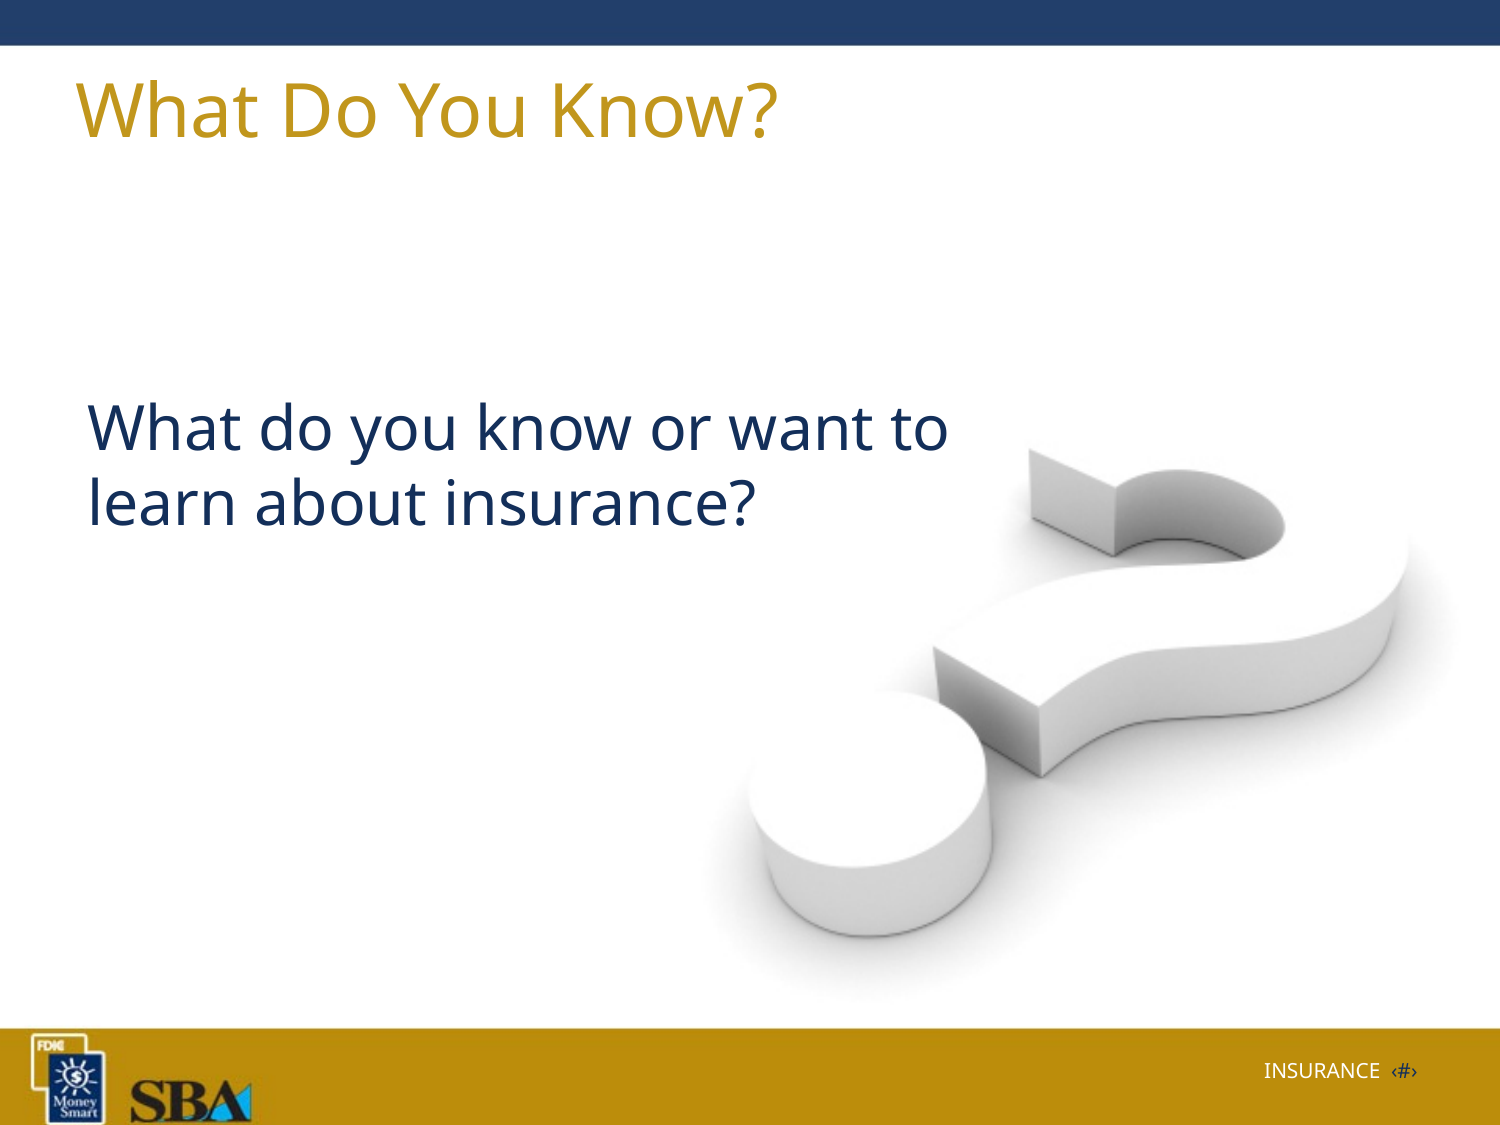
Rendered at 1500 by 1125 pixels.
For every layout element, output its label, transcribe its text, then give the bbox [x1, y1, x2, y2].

title What Do You Know? [74, 61, 1426, 163]
list What do you know or want to learn about insurance? [86, 211, 1051, 713]
picture [0, 0, 1500, 1125]
